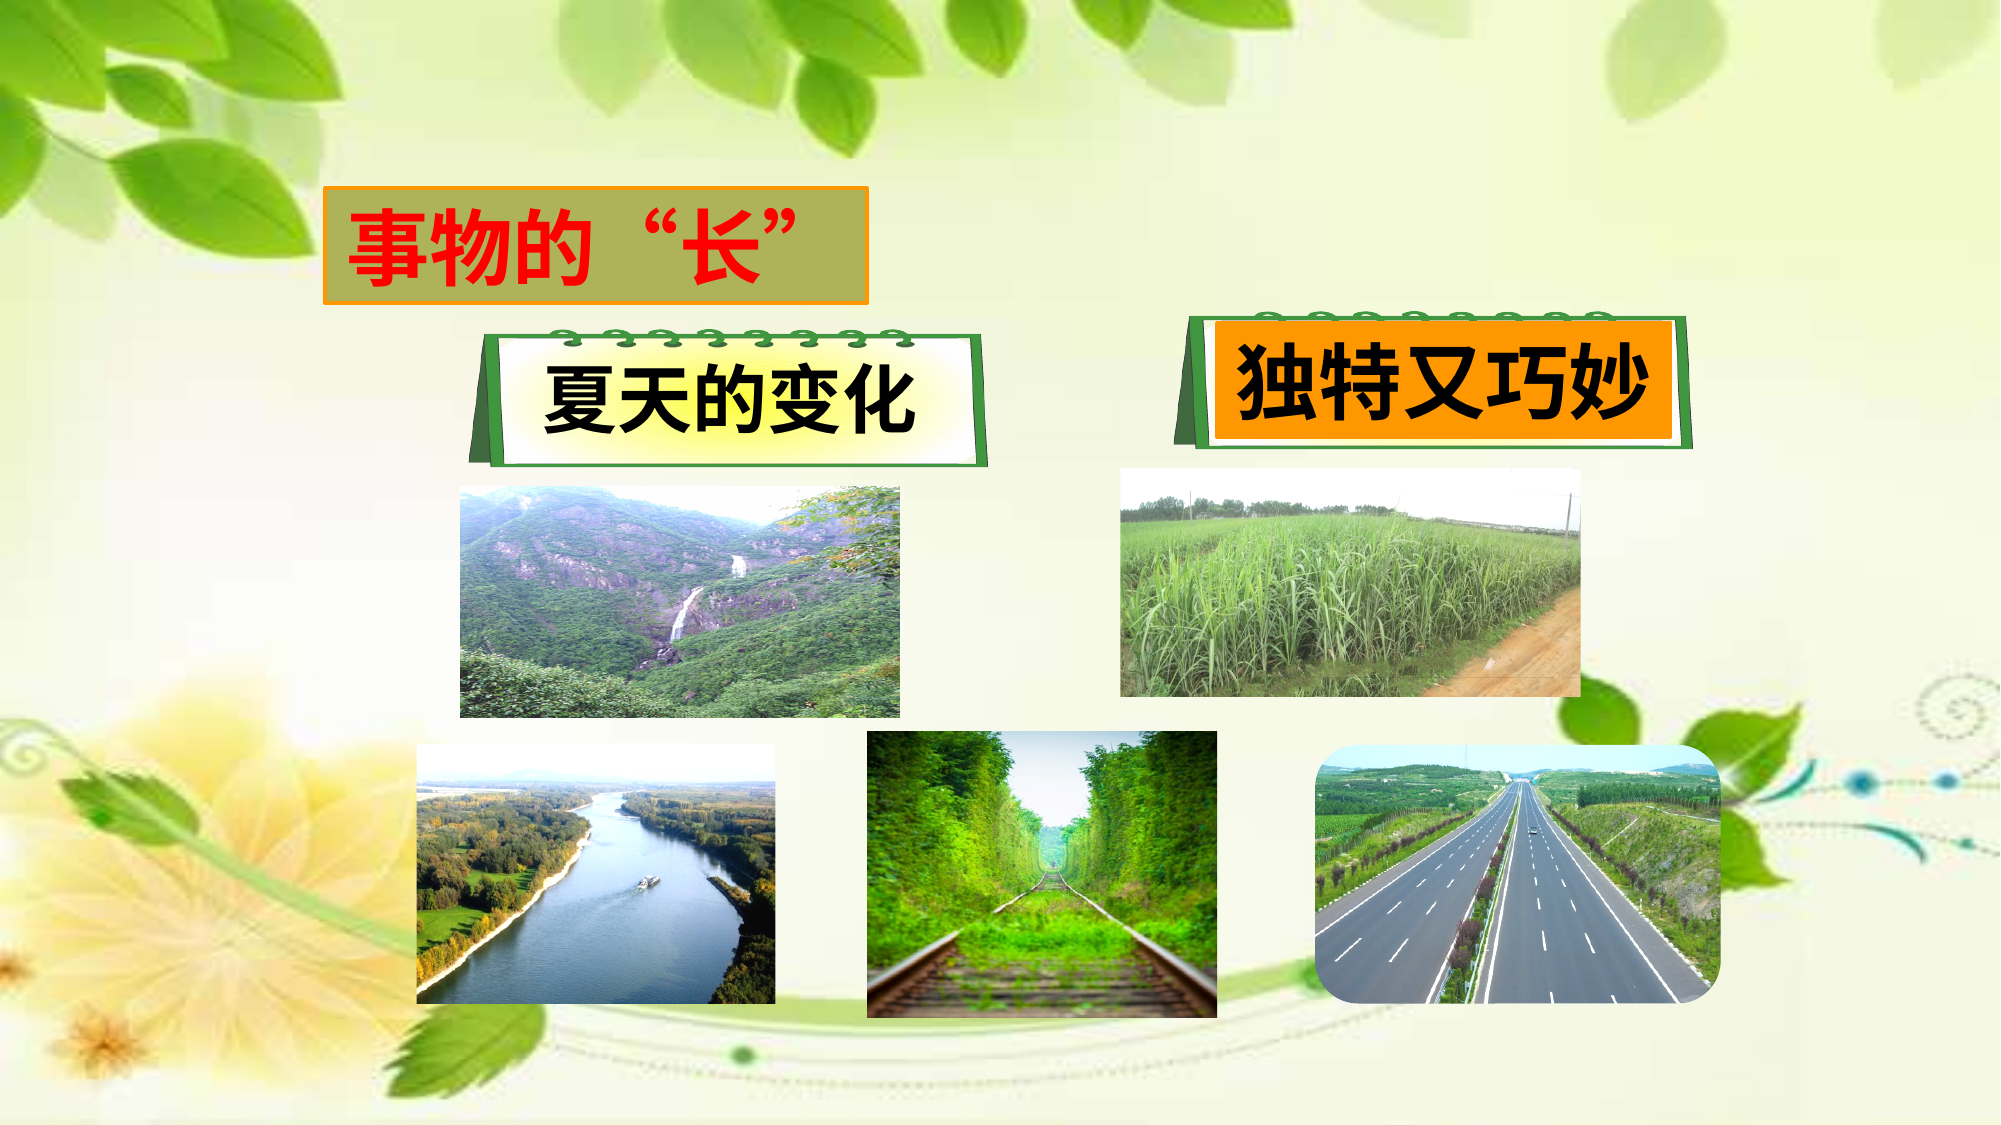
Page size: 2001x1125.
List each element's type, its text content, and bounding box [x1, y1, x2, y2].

text_box 事物的“长” [324, 188, 867, 304]
picture [0, 0, 2001, 1125]
